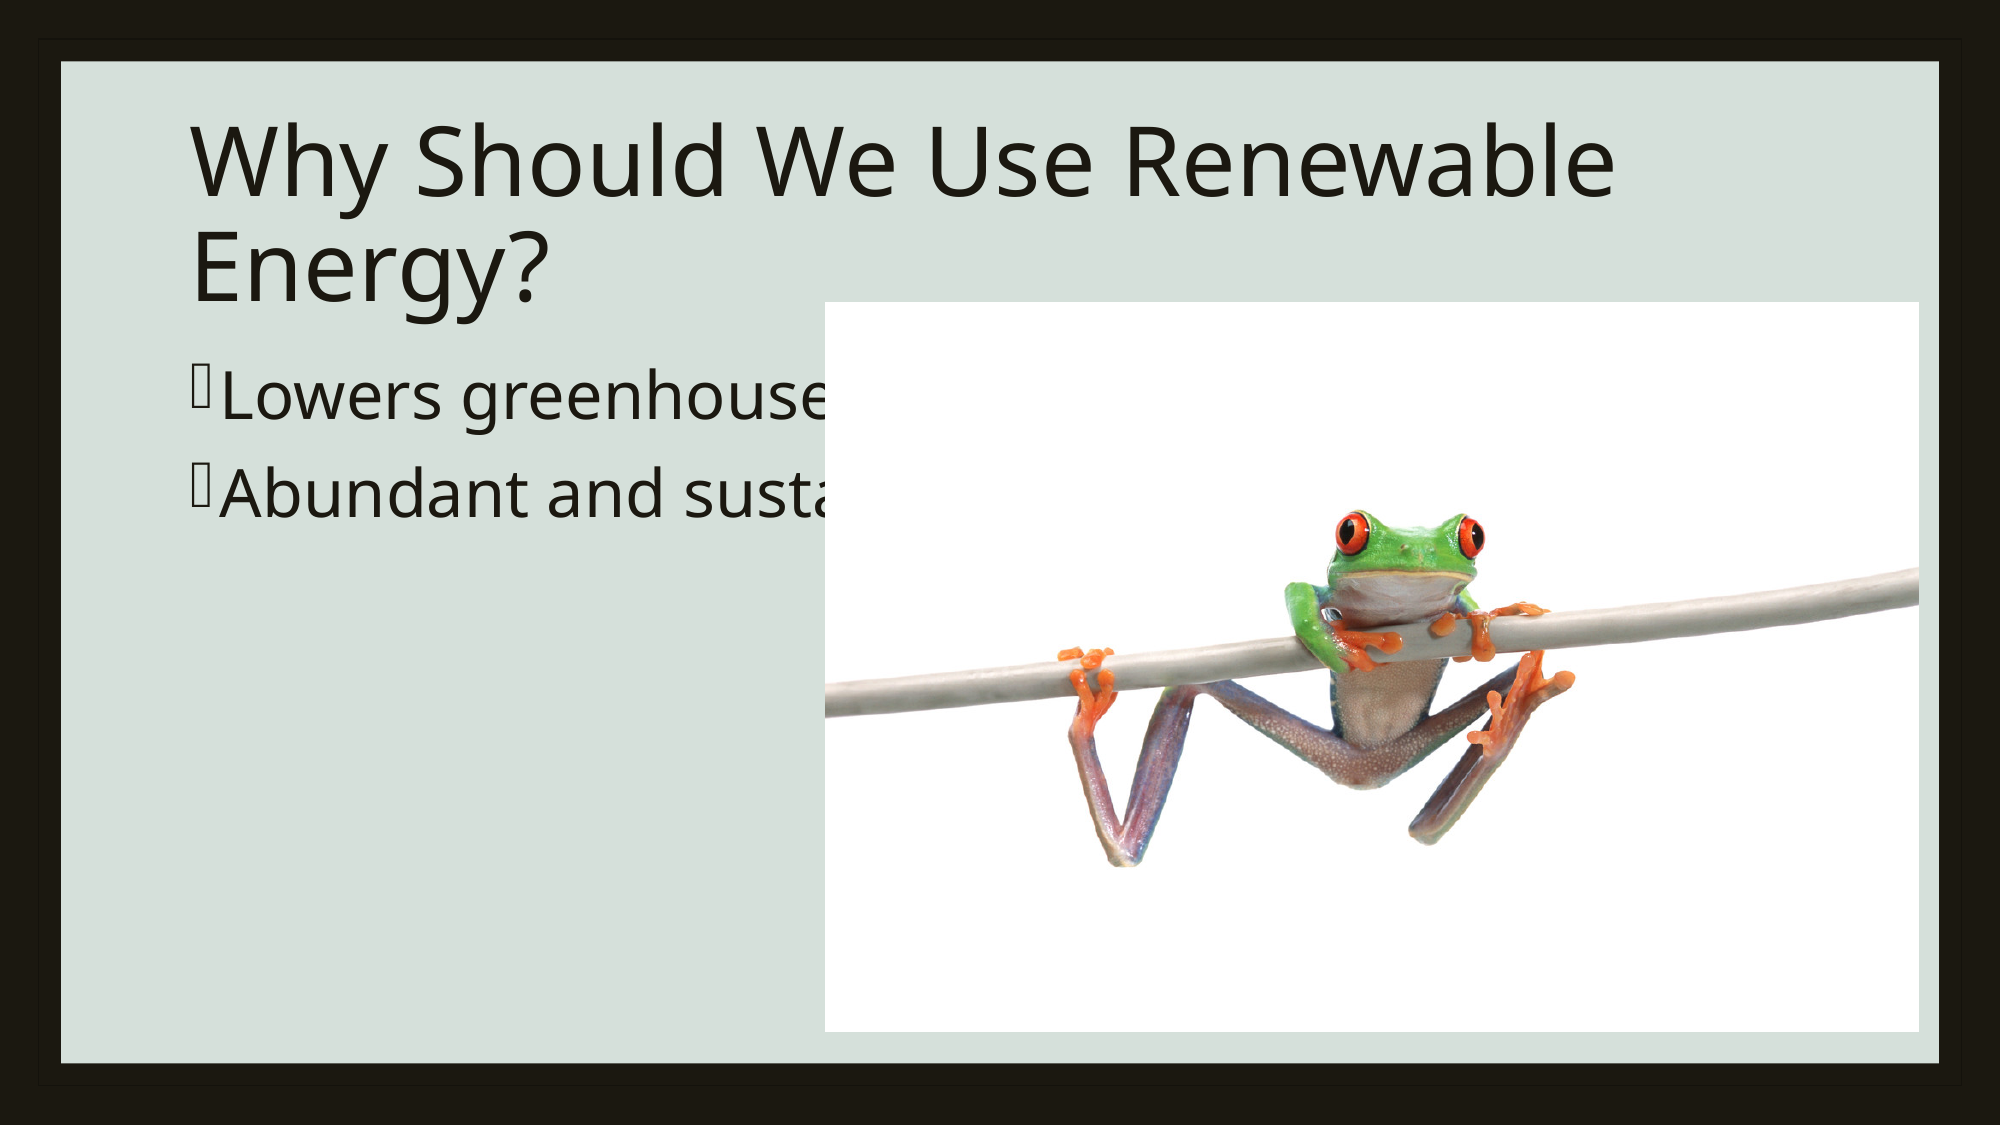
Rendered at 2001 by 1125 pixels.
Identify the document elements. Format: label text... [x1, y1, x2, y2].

title Why Should We Use Renewable Energy? [174, 105, 1825, 331]
list Lowers greenhouse gas emissions Abundant and sustainable source of power [174, 345, 819, 990]
picture [825, 302, 1919, 1032]
